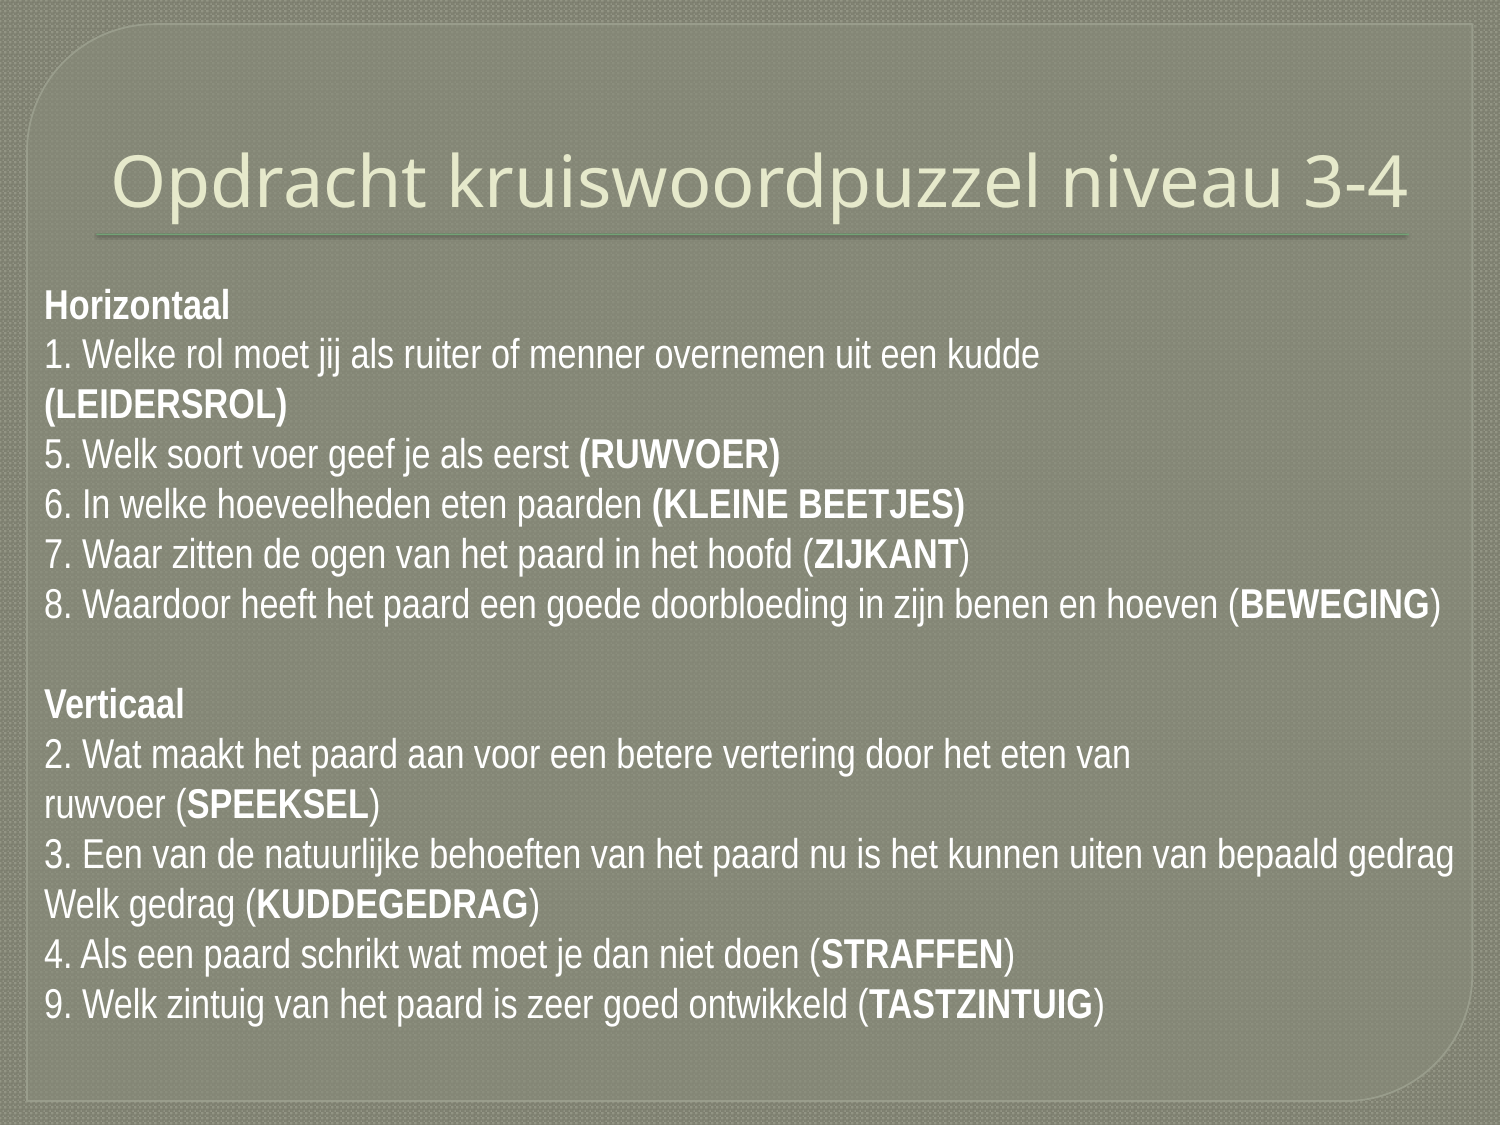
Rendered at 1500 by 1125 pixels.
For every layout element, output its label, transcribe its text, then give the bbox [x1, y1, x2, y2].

title Opdracht kruiswoordpuzzel niveau 3-4 [75, 41, 1425, 230]
list Horizontaal 1. Welke rol moet jij als ruiter of menner overnemen uit een kudde (LEIDERSROL) 5. Welk soort voer geef je als eerst (RUWVOER) 6. In welke hoeveelheden eten paarden (KLEINE BEETJES) 7. Waar zitten de ogen van het paard in het hoofd (ZIJKANT) 8. Waardoor heeft het paard een goede doorbloeding in zijn benen en hoeven (BEWEGING) Verticaal 2. Wat maakt het paard aan voor een betere vertering door het eten van ruwvoer (SPEEKSEL) 3. Een van de natuurlijke behoeften van het paard nu is het kunnen uiten van bepaald gedrag Welk gedrag (KUDDEGEDRAG) 4. Als een paard schrikt wat moet je dan niet doen (STRAFFEN) 9. Welk zintuig van het paard is zeer goed ontwikkeld (TASTZINTUIG) [29, 270, 1471, 1094]
